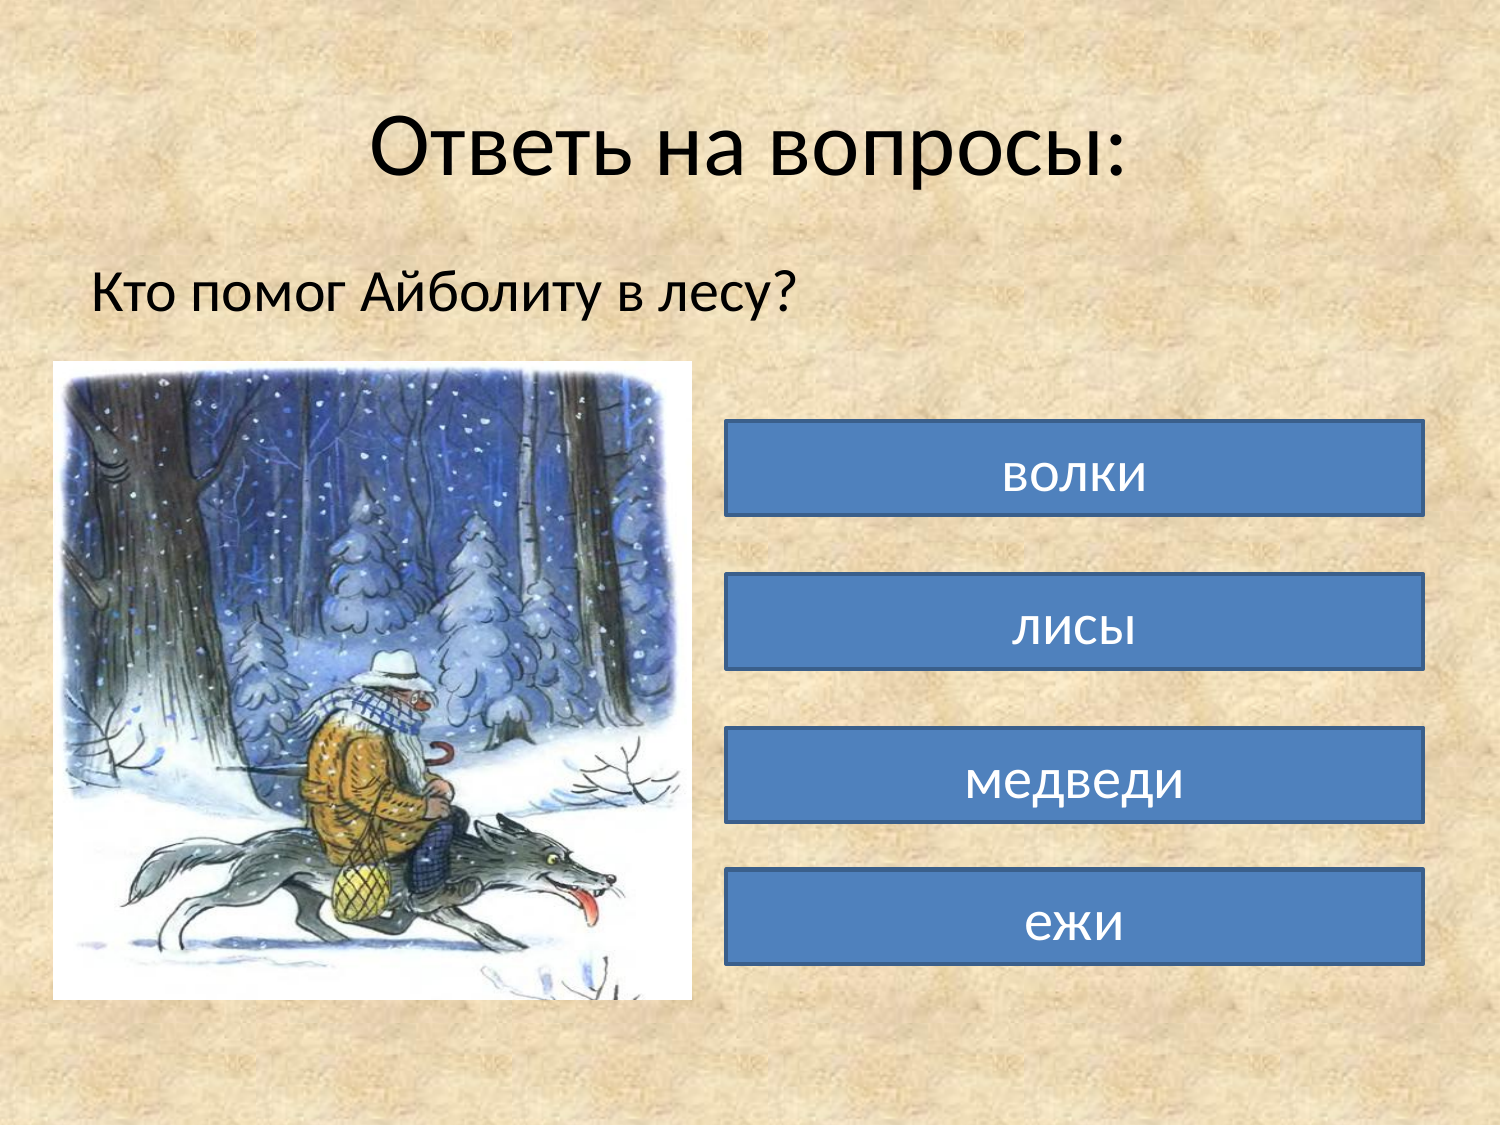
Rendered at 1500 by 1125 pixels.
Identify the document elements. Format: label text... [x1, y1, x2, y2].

picture [0, 0, 1500, 1125]
text_box ежи [724, 867, 1425, 966]
text_box медведи [724, 726, 1425, 824]
title Ответь на вопросы: [75, 45, 1425, 233]
list Кто помог Айболиту в лесу? [76, 243, 1427, 331]
text_box лисы [724, 572, 1425, 671]
text_box волки [724, 419, 1425, 517]
